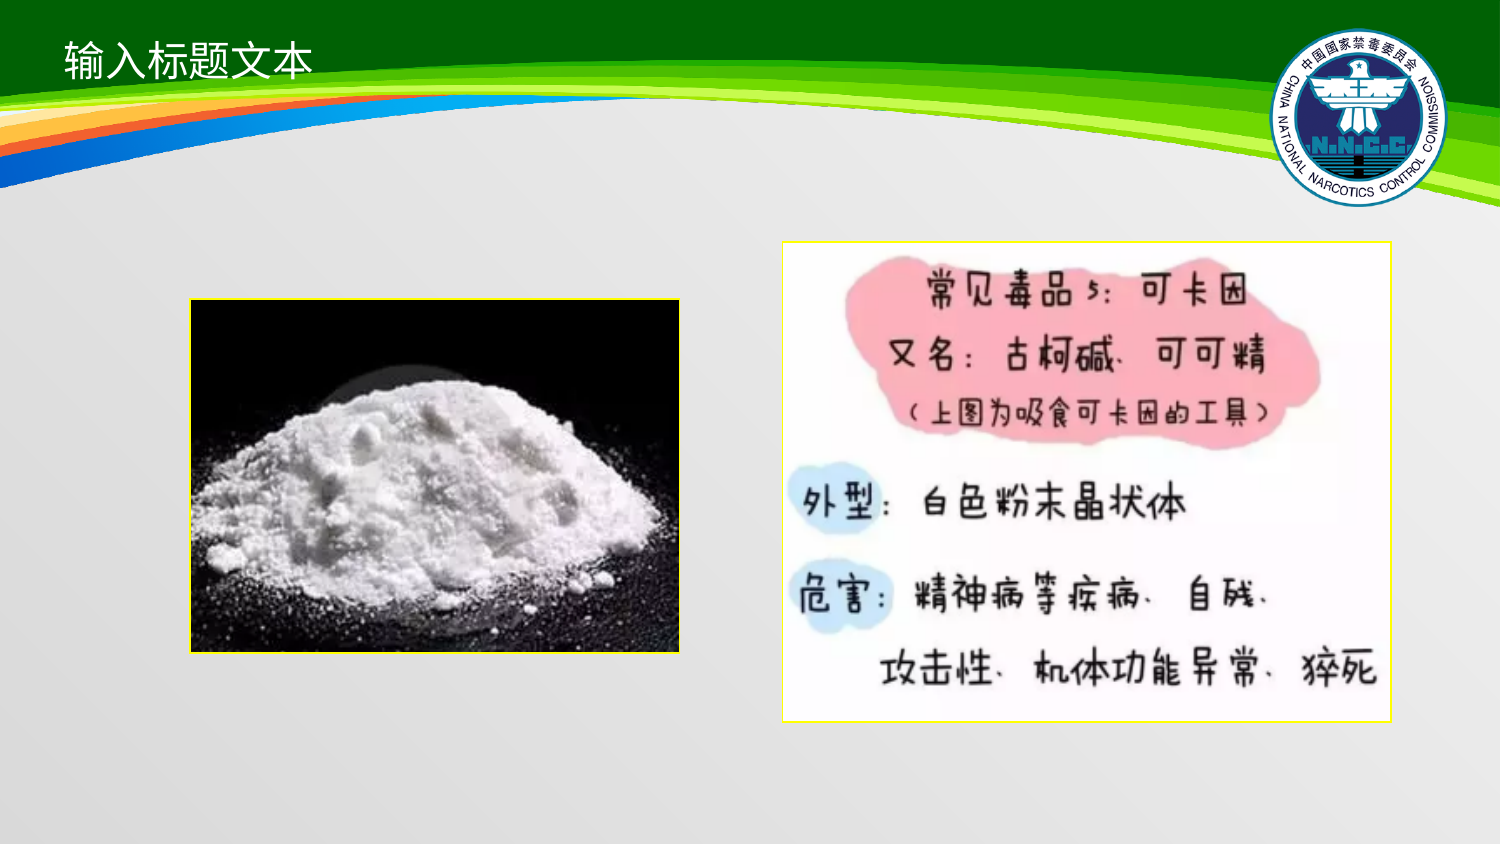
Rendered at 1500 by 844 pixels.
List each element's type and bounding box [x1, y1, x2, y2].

picture [190, 299, 679, 653]
picture [783, 242, 1391, 722]
picture [0, 0, 1500, 207]
